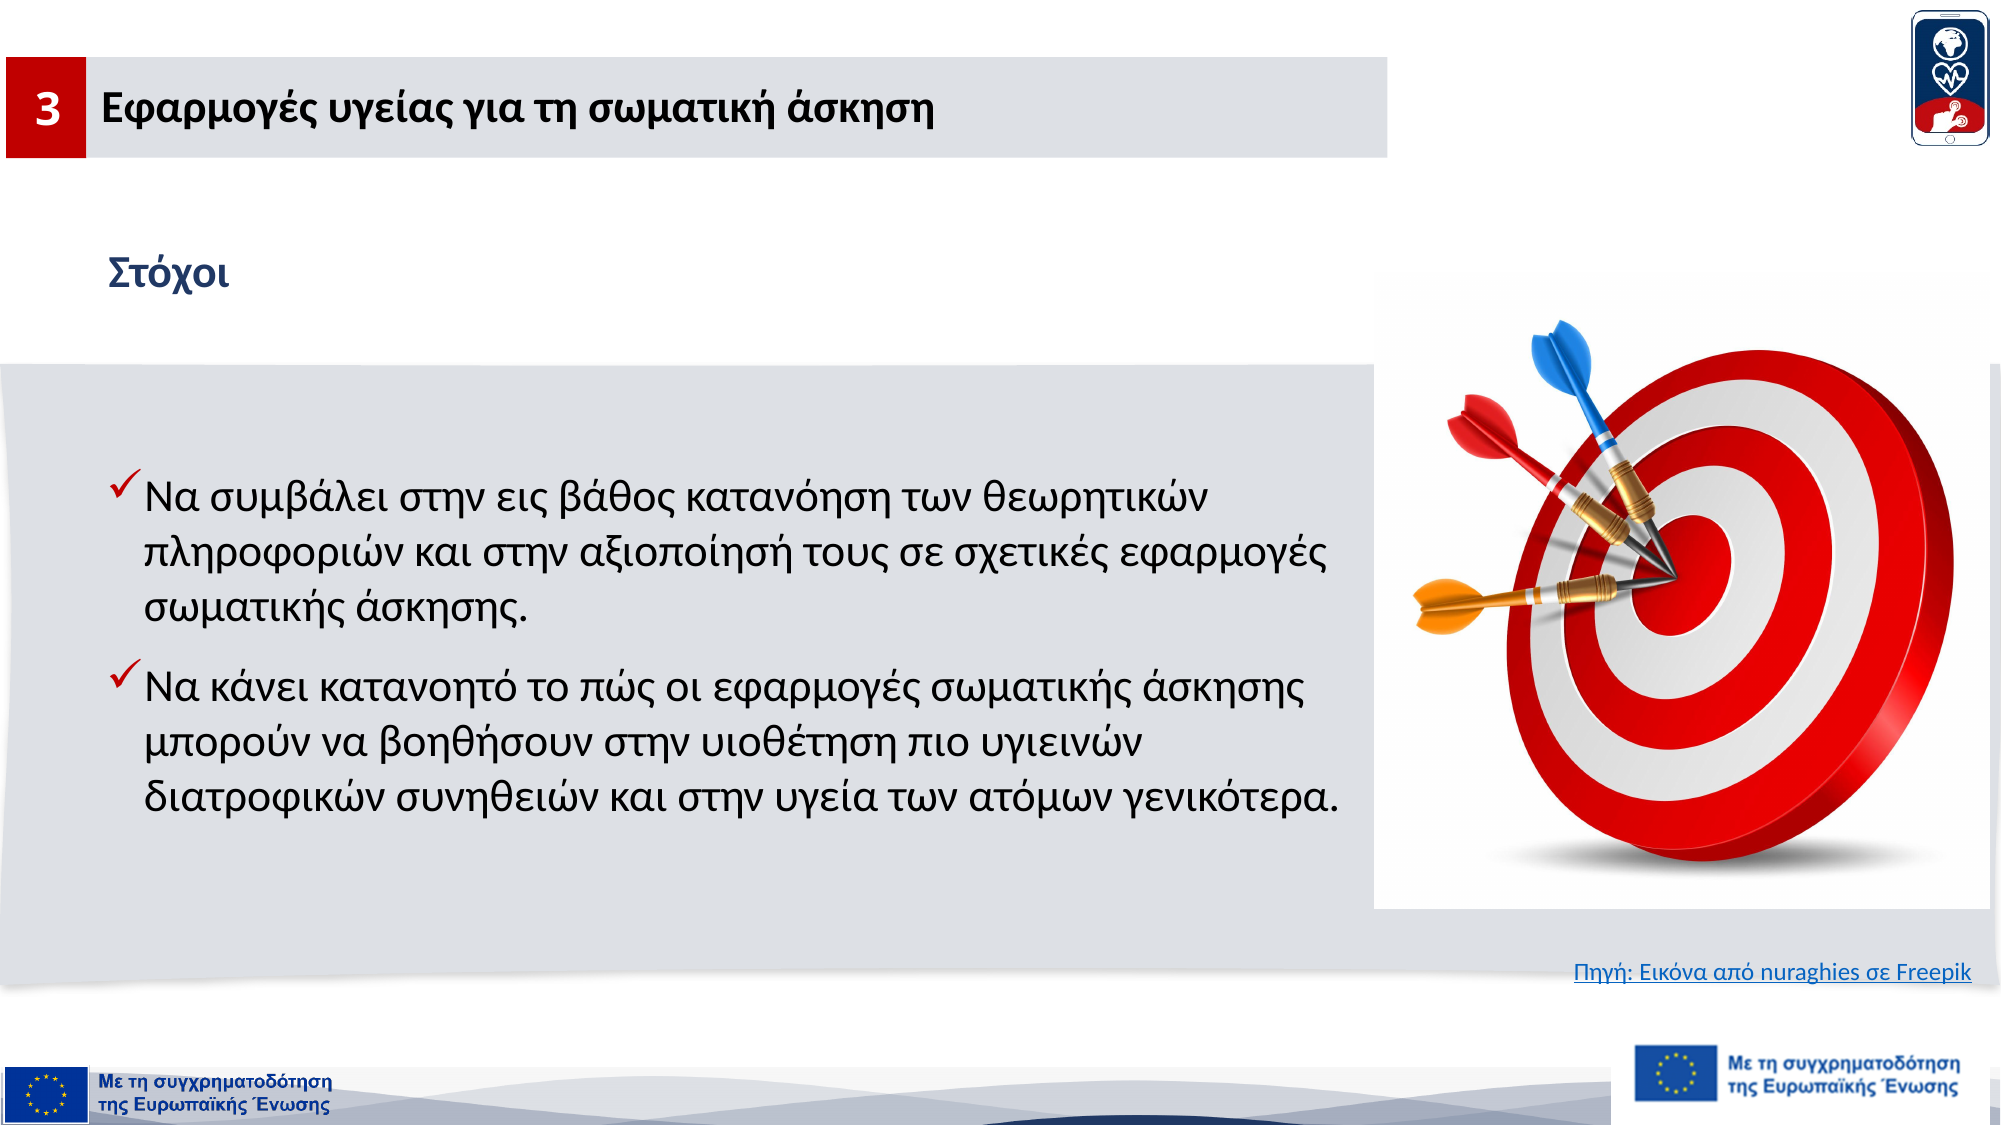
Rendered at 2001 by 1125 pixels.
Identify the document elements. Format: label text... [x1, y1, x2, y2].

list Να συμβάλει στην εις βάθος κατανόηση των θεωρητικών πληροφοριών και στην αξιοποίησή τους σε σχετικές εφαρμογές σωματικής άσκησης. Να κάνει κατανοητό το πώς οι εφαρμογές σωματικής άσκησης μπορούν να βοηθήσουν στην υιοθέτηση πιο υγιεινών διατροφικών συνηθειών και στην υγεία των ατόμων γενικότερα. [91, 458, 1383, 986]
text_box Πηγή: Εικόνα από nuraghies σε Freepik [1349, 947, 1987, 993]
picture [0, 1027, 2001, 1125]
text_box Εφαρμογές υγείας για τη σωματική άσκηση [86, 57, 1388, 158]
title Στόχοι [93, 221, 1819, 324]
picture [1374, 272, 1990, 909]
picture [1911, 10, 1990, 146]
text_box [5, 56, 87, 159]
text_box 3 [20, 71, 89, 142]
